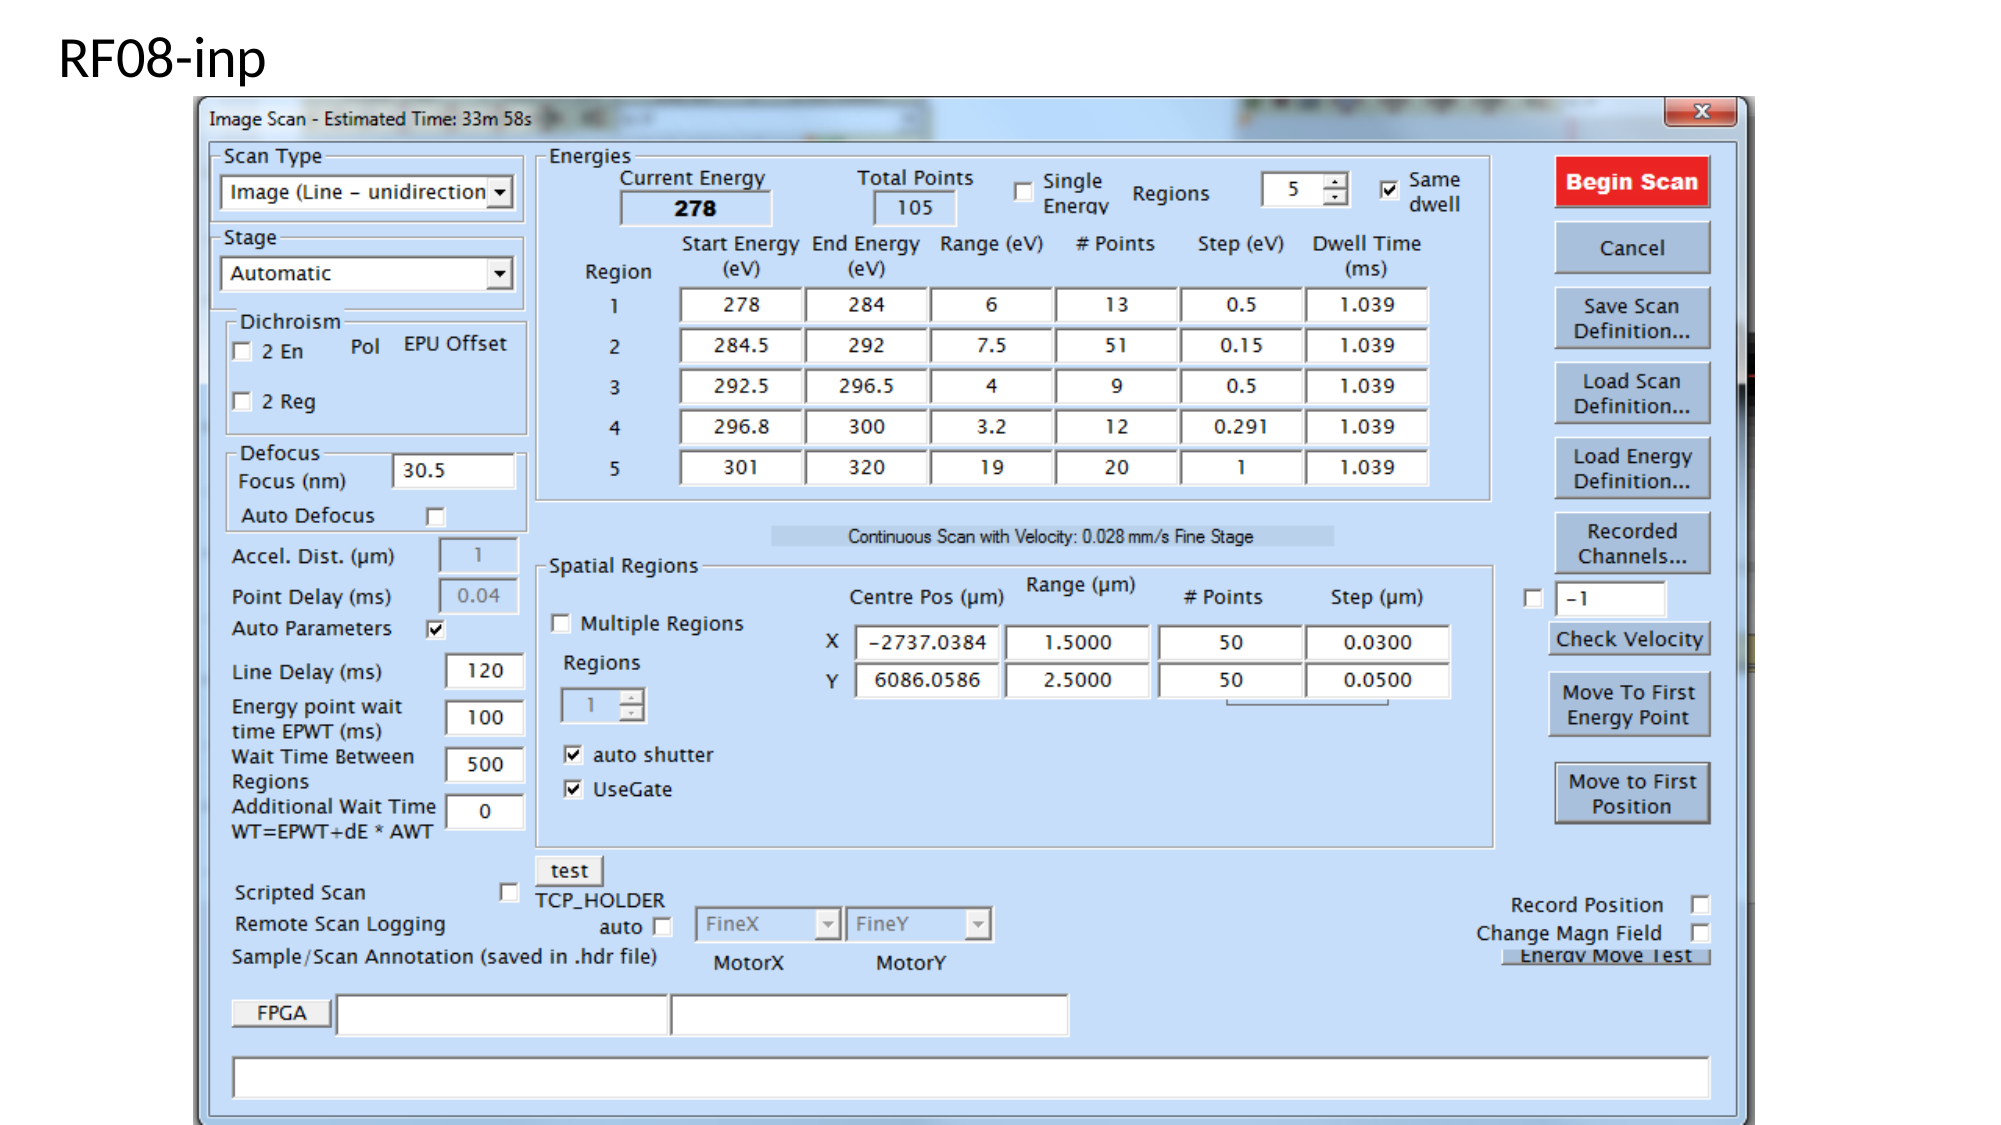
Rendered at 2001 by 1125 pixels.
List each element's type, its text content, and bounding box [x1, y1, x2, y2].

text_box RF08-inp [43, 19, 310, 128]
picture [193, 96, 1755, 1125]
